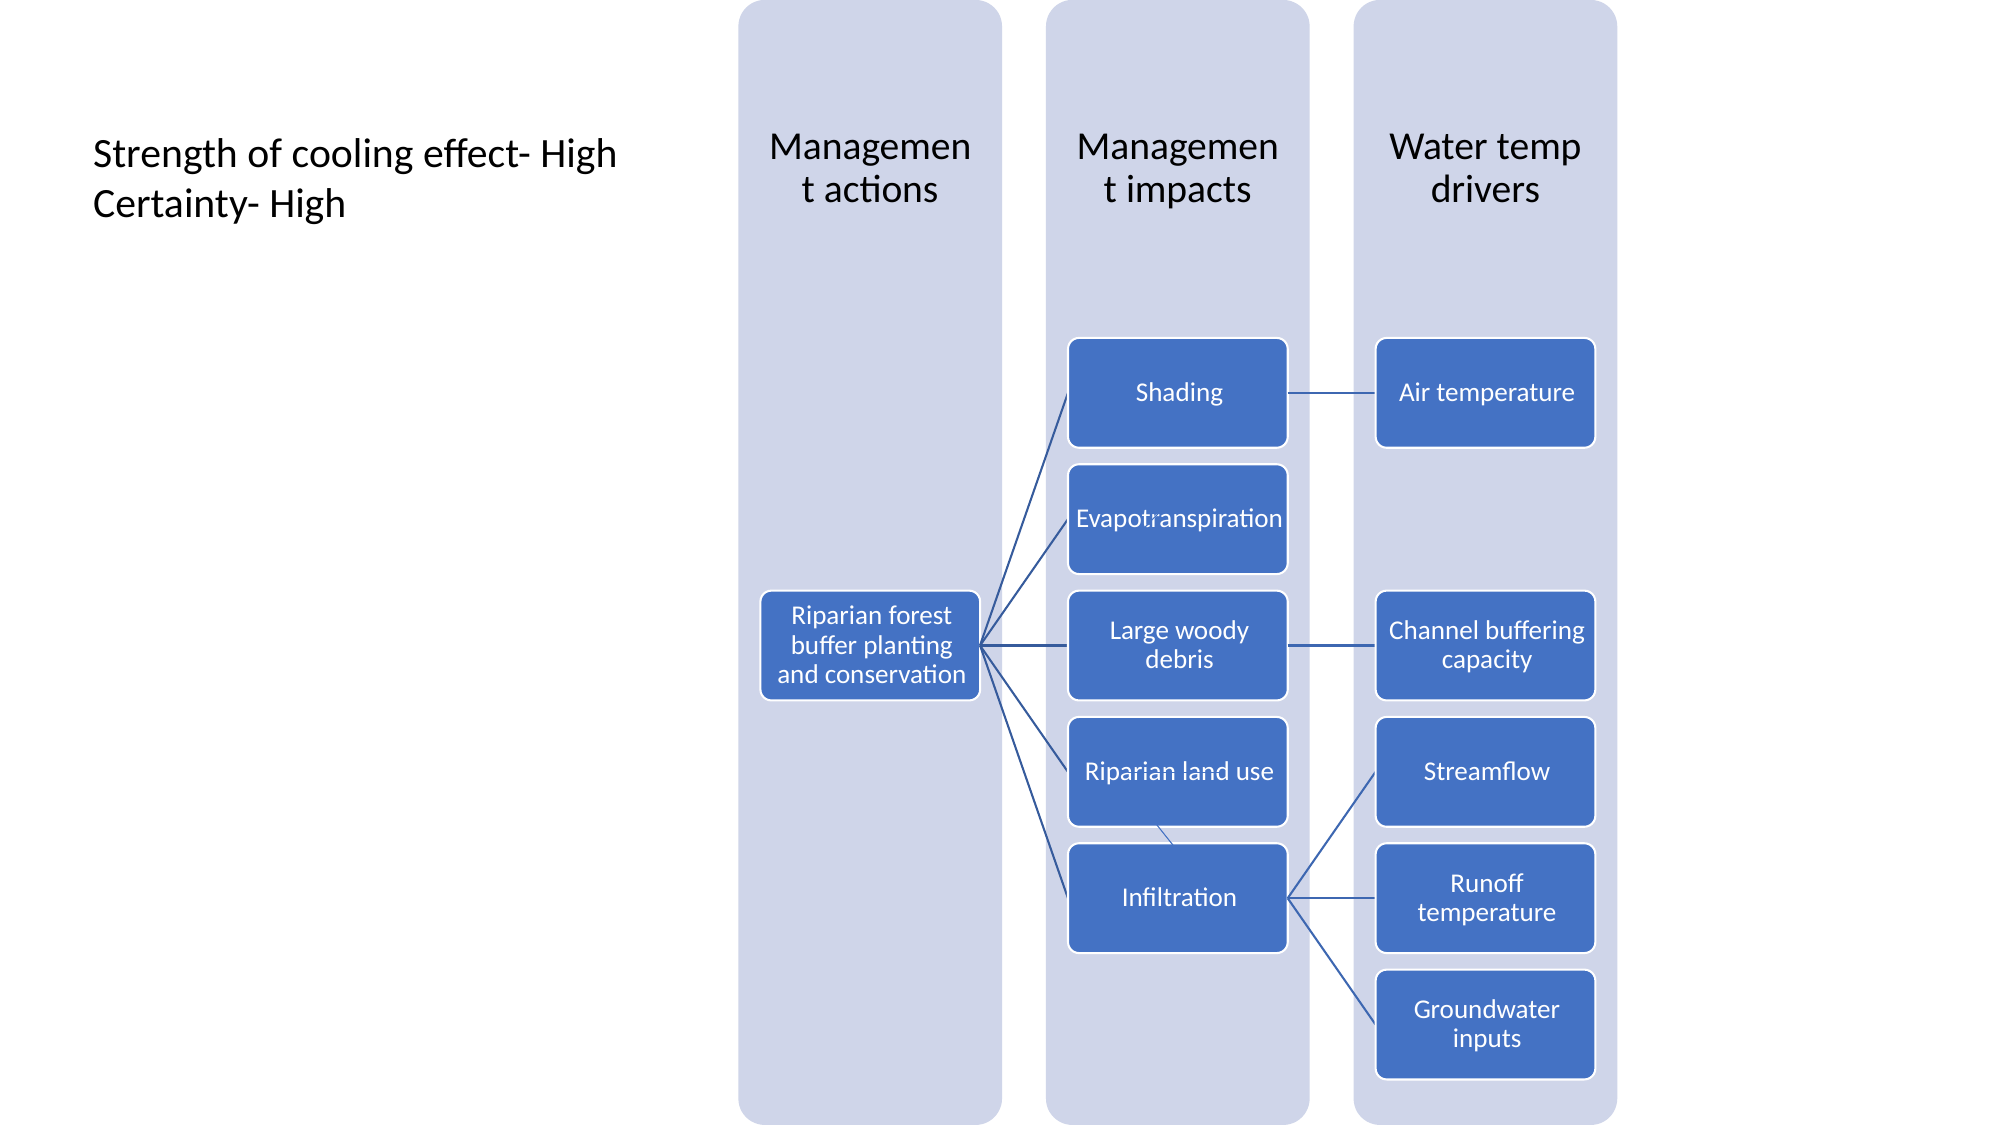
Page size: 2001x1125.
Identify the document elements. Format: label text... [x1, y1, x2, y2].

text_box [355, 0, 2000, 1125]
text_box Strength of cooling effect- High Certainty- High [78, 118, 355, 233]
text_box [1125, 785, 1208, 889]
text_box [1110, 480, 1191, 563]
